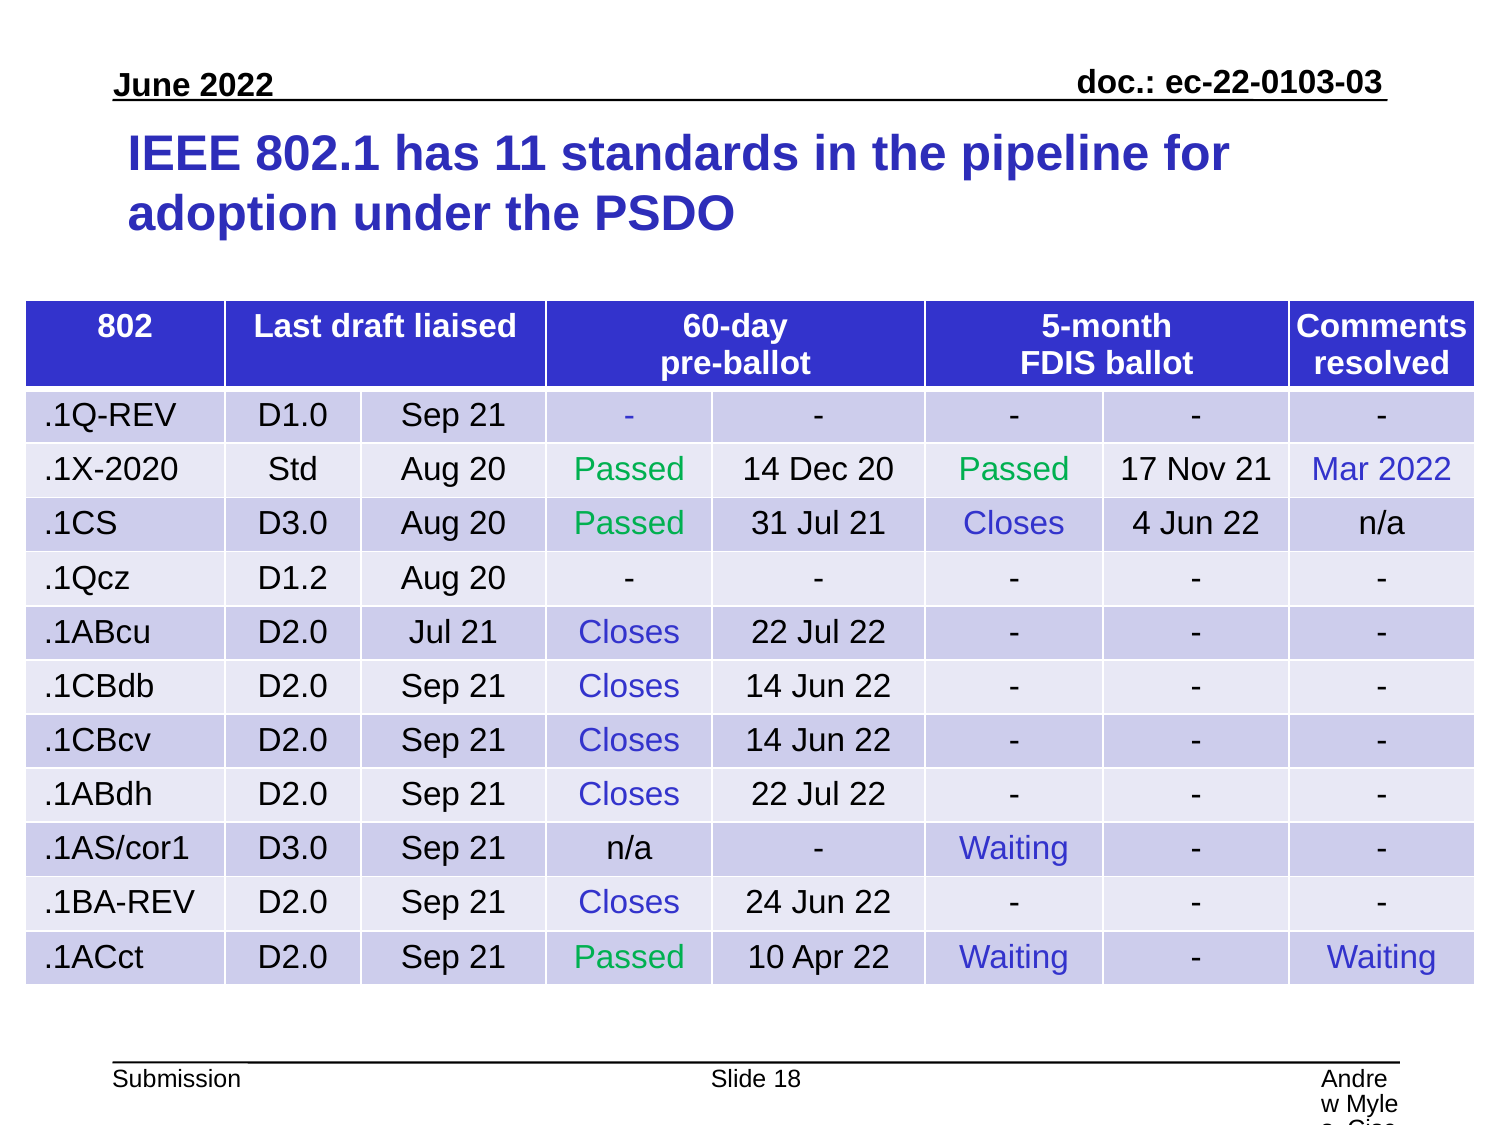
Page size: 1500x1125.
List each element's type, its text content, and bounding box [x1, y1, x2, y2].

table_cell - [1104, 769, 1288, 821]
table_cell .1AS/cor1 [26, 823, 224, 876]
table_cell - [1290, 877, 1474, 930]
table_cell Sep 21 [362, 932, 545, 984]
table_cell - [1290, 823, 1474, 876]
table_cell - [1104, 877, 1288, 930]
table_cell - [713, 392, 924, 442]
title IEEE 802.1 has 11 standards in the pipeline for adoption under the PSDO [112, 112, 1388, 288]
table_cell Sep 21 [362, 823, 545, 876]
table_header 60-day pre-ballot [547, 301, 924, 386]
slide_number Slide 18 [709, 1061, 803, 1093]
table_cell - [547, 552, 711, 605]
table_cell - [1290, 392, 1474, 442]
table_cell Aug 20 [362, 444, 545, 497]
table_cell - [1104, 392, 1288, 442]
table_cell Passed [547, 498, 711, 551]
table_cell 22 Jul 22 [713, 607, 924, 659]
table_cell Sep 21 [362, 661, 545, 713]
table_cell .1CBcv [26, 715, 224, 767]
table_cell - [926, 607, 1102, 659]
table_cell D3.0 [226, 823, 360, 876]
table_cell Std [226, 444, 360, 497]
table_cell 14 Jun 22 [713, 661, 924, 713]
table_cell - [1290, 607, 1474, 659]
table_cell 31 Jul 21 [713, 498, 924, 551]
table_cell - [926, 392, 1102, 442]
table_cell .1BA-REV [26, 877, 224, 930]
table_cell .1CS [26, 498, 224, 551]
table_cell Sep 21 [362, 877, 545, 930]
table_cell Waiting [926, 932, 1102, 984]
table_cell - [1104, 552, 1288, 605]
table_cell - [926, 769, 1102, 821]
table_cell - [1290, 552, 1474, 605]
table_header 5-month FDIS ballot [926, 301, 1288, 386]
table_cell Sep 21 [362, 715, 545, 767]
table_cell - [1104, 823, 1288, 876]
table_header 802 [26, 301, 224, 386]
table_cell 4 Jun 22 [1104, 498, 1288, 551]
table_cell - [926, 715, 1102, 767]
table_cell D2.0 [226, 607, 360, 659]
table_cell Passed [926, 444, 1102, 497]
table_cell Passed [547, 444, 711, 497]
table_cell - [1104, 932, 1288, 984]
table_cell - [926, 661, 1102, 713]
table_cell D2.0 [226, 877, 360, 930]
table_cell .1X-2020 [26, 444, 224, 497]
table_cell D1.0 [226, 392, 360, 442]
table_cell Closes [547, 877, 711, 930]
table_cell 24 Jun 22 [713, 877, 924, 930]
table_cell D2.0 [226, 932, 360, 984]
table_cell - [713, 823, 924, 876]
table_cell .1CBdb [26, 661, 224, 713]
table_cell Jul 21 [362, 607, 545, 659]
table_cell Sep 21 [362, 392, 545, 442]
table_cell Waiting [926, 823, 1102, 876]
table_cell - [713, 552, 924, 605]
table_cell - [1104, 607, 1288, 659]
table_header Comments resolved [1290, 301, 1474, 386]
table_cell Aug 20 [362, 498, 545, 551]
footer Andrew Myles, Cisco [1320, 1061, 1402, 1093]
table_cell 10 Apr 22 [713, 932, 924, 984]
table_cell Closes [547, 607, 711, 659]
table_cell Aug 20 [362, 552, 545, 605]
table_cell Closes [547, 661, 711, 713]
table_cell D1.2 [226, 552, 360, 605]
table_cell Closes [926, 498, 1102, 551]
table_header Last draft liaised [226, 301, 545, 386]
table_cell 22 Jul 22 [713, 769, 924, 821]
table_cell - [1290, 715, 1474, 767]
table_cell D2.0 [226, 769, 360, 821]
table_cell - [926, 877, 1102, 930]
table_cell 14 Jun 22 [713, 715, 924, 767]
table_cell Passed [547, 932, 711, 984]
table_cell 14 Dec 20 [713, 444, 924, 497]
table_cell D2.0 [226, 715, 360, 767]
table_cell Sep 21 [362, 769, 545, 821]
table_cell .1ABcu [26, 607, 224, 659]
table_cell - [1290, 661, 1474, 713]
table_cell 17 Nov 21 [1104, 444, 1288, 497]
table_cell n/a [1290, 498, 1474, 551]
table_cell n/a [547, 823, 711, 876]
table_cell .1Qcz [26, 552, 224, 605]
table_cell .1ABdh [26, 769, 224, 821]
table_cell Closes [547, 715, 711, 767]
table_cell Waiting [1290, 932, 1474, 984]
table_cell Mar 2022 [1290, 444, 1474, 497]
table_cell - [1104, 715, 1288, 767]
table_cell - [926, 552, 1102, 605]
table_cell .1ACct [26, 932, 224, 984]
table_cell Closes [547, 769, 711, 821]
table_cell D2.0 [226, 661, 360, 713]
table_cell D3.0 [226, 498, 360, 551]
table_cell - [1104, 661, 1288, 713]
table_cell - [1290, 769, 1474, 821]
table_cell .1Q-REV [26, 392, 224, 442]
table_cell - [547, 392, 711, 442]
